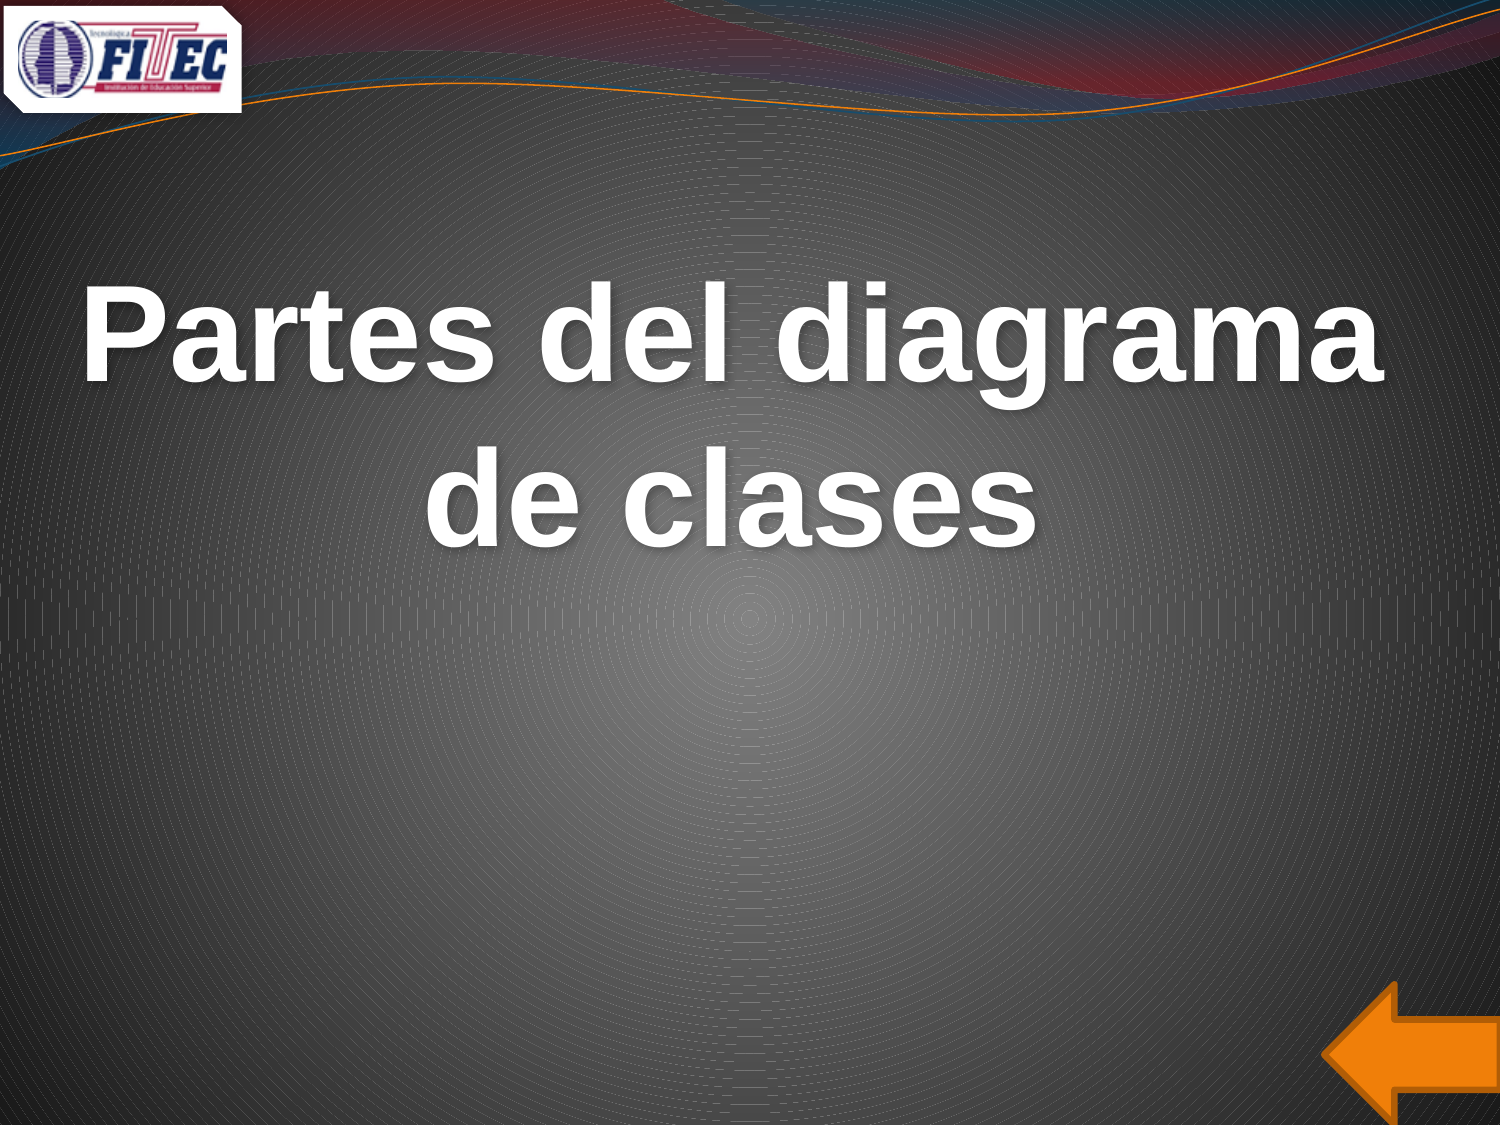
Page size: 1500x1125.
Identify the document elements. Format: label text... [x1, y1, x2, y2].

picture [10, 12, 235, 106]
text_box [1320, 981, 1500, 1125]
text_box Partes del diagrama de clases [58, 386, 1409, 575]
